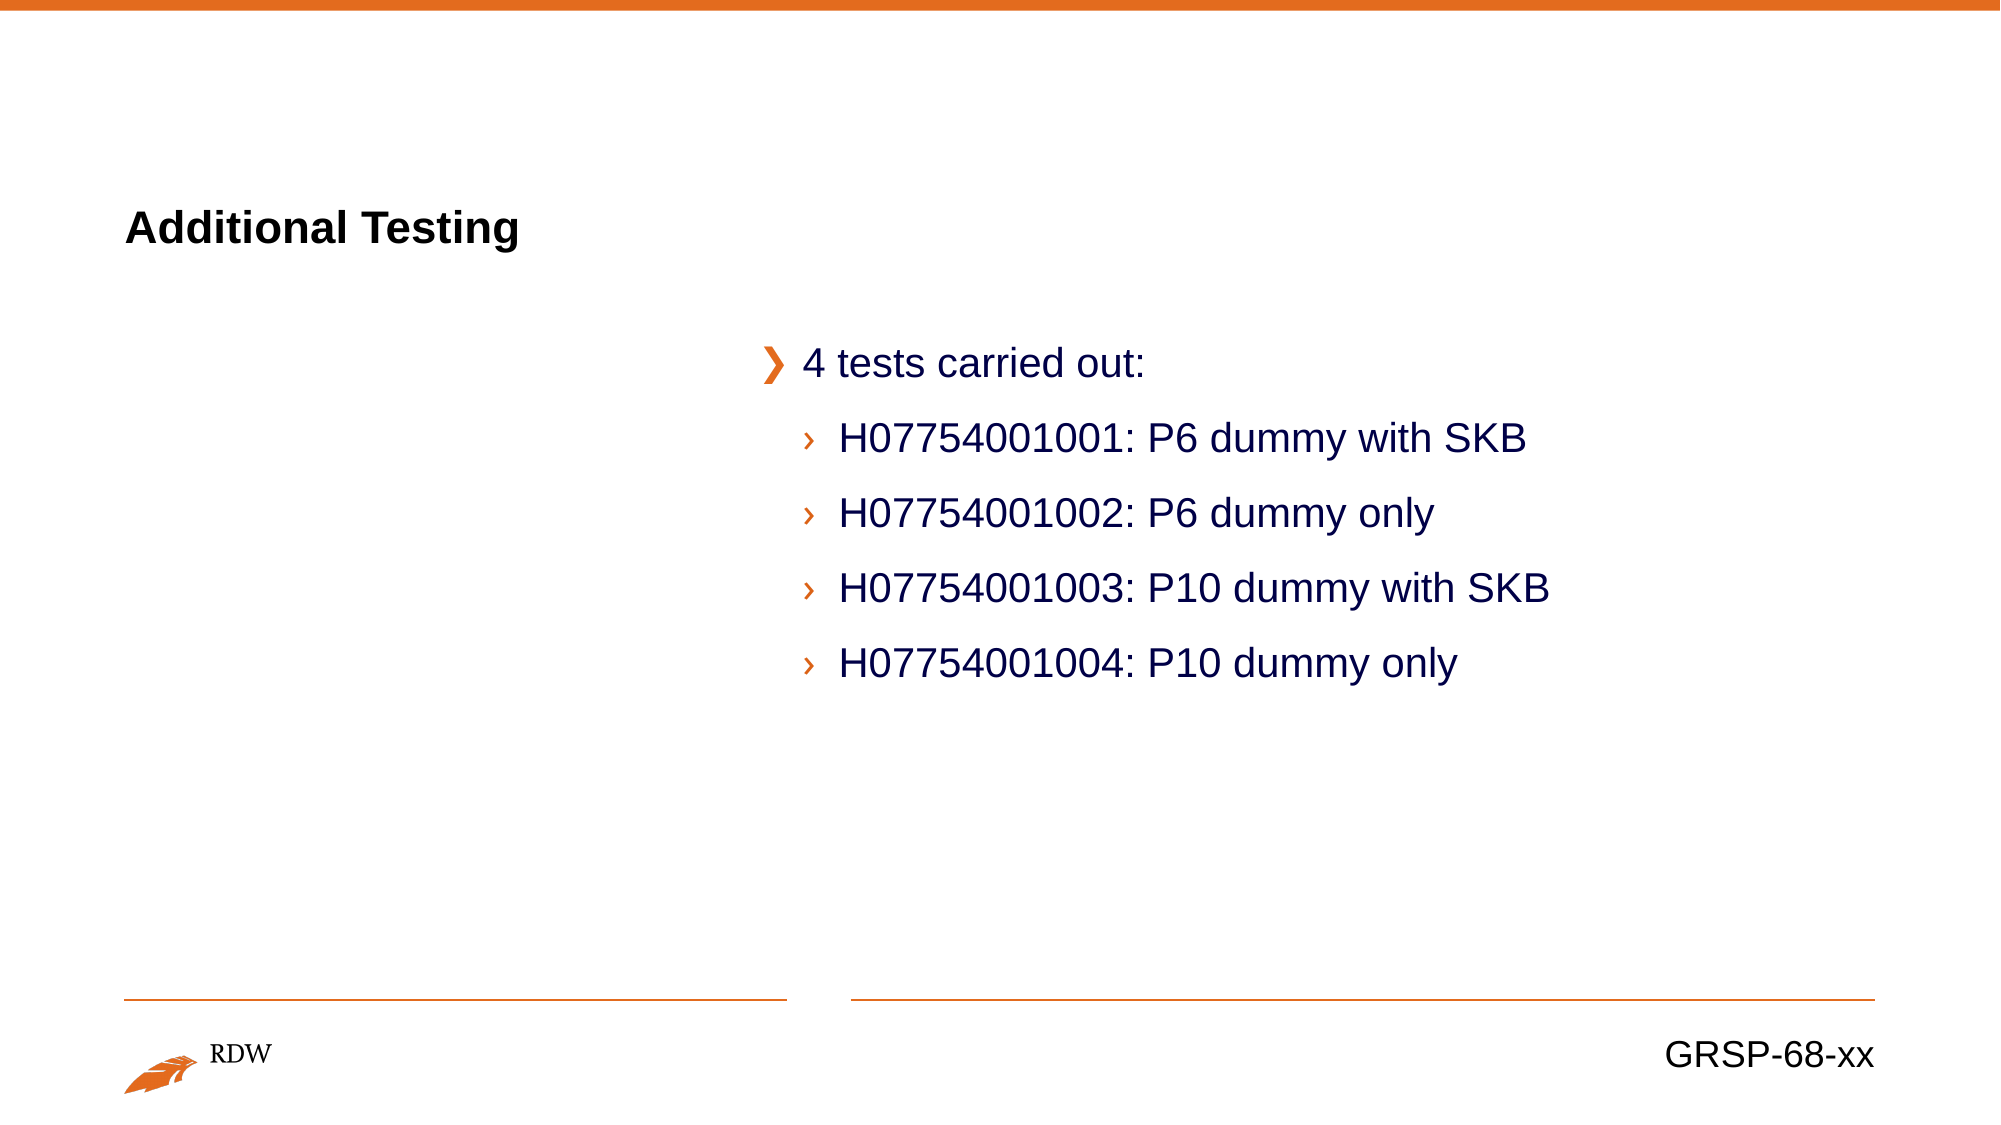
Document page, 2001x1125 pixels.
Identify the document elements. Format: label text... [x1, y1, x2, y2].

picture [124, 1044, 272, 1094]
list 4 tests carried out: H07754001001: P6 dummy with SKB H07754001002: P6 dummy only H07754001003: P10 dummy with SKB H07754001004: P10 dummy only [758, 336, 1821, 755]
text_box GRSP-68-xx [1649, 1022, 1890, 1083]
title Additional Testing [124, 204, 787, 309]
